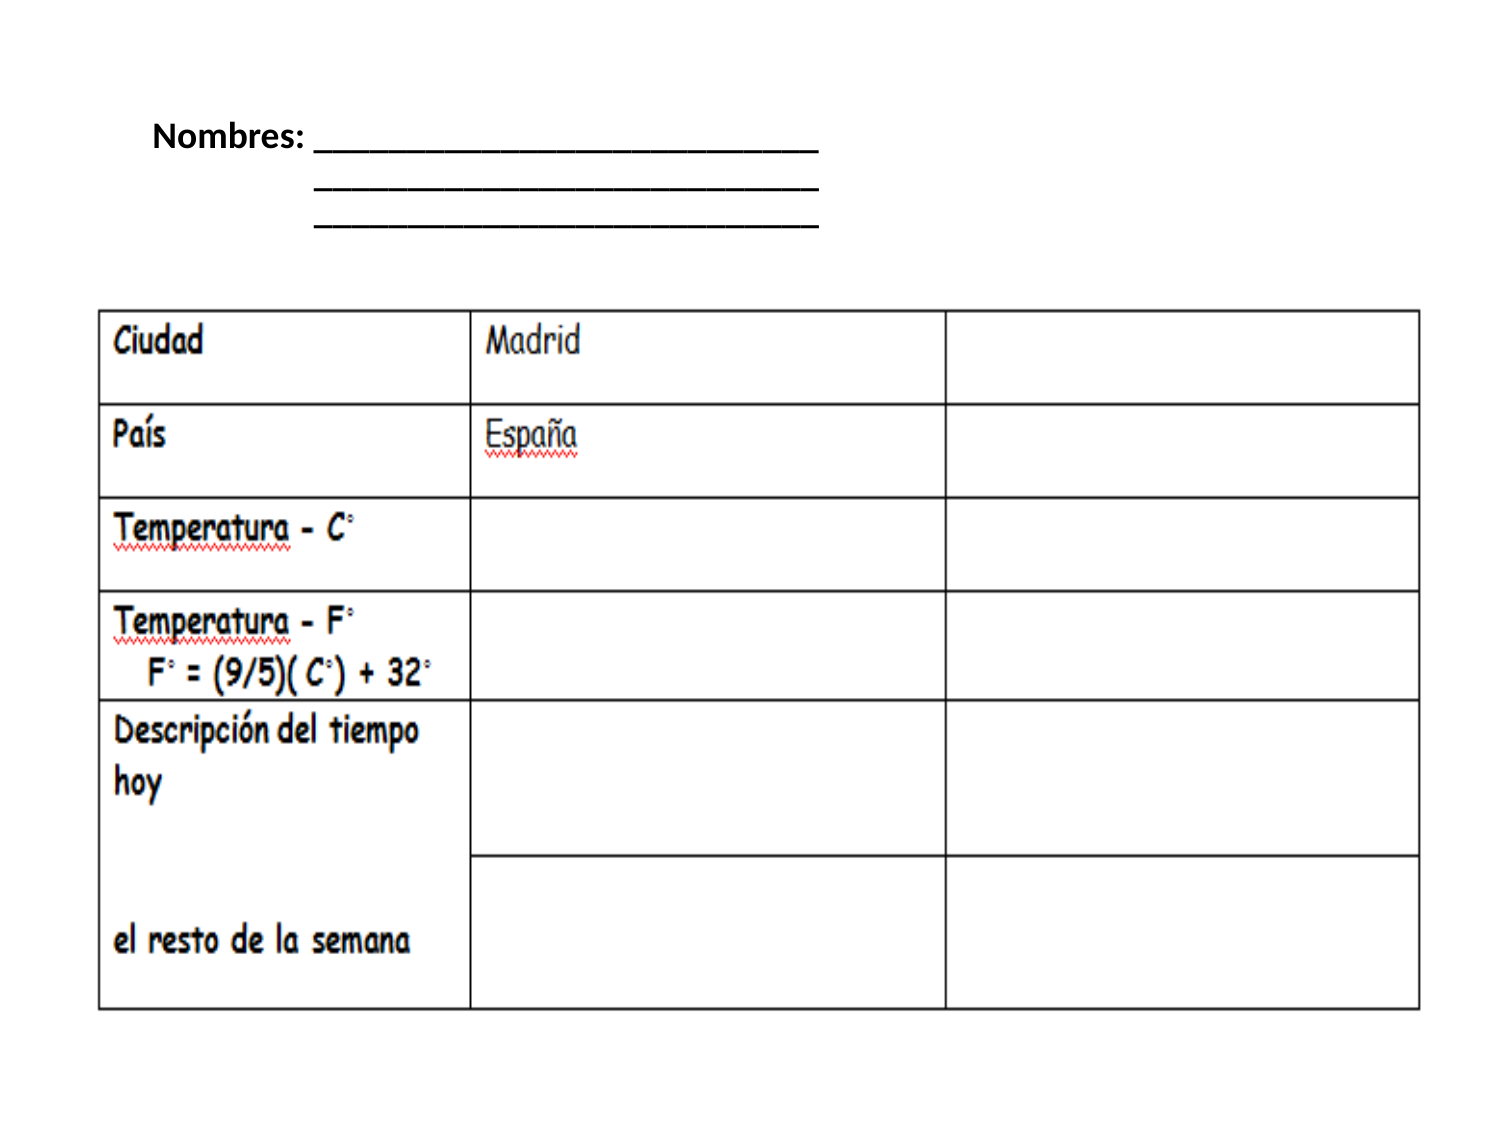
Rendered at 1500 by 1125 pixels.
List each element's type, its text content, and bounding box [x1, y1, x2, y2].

table_header Nombres: ___________________________ ___________________________ ___________________________ [137, 112, 1137, 241]
picture [87, 287, 1438, 1051]
